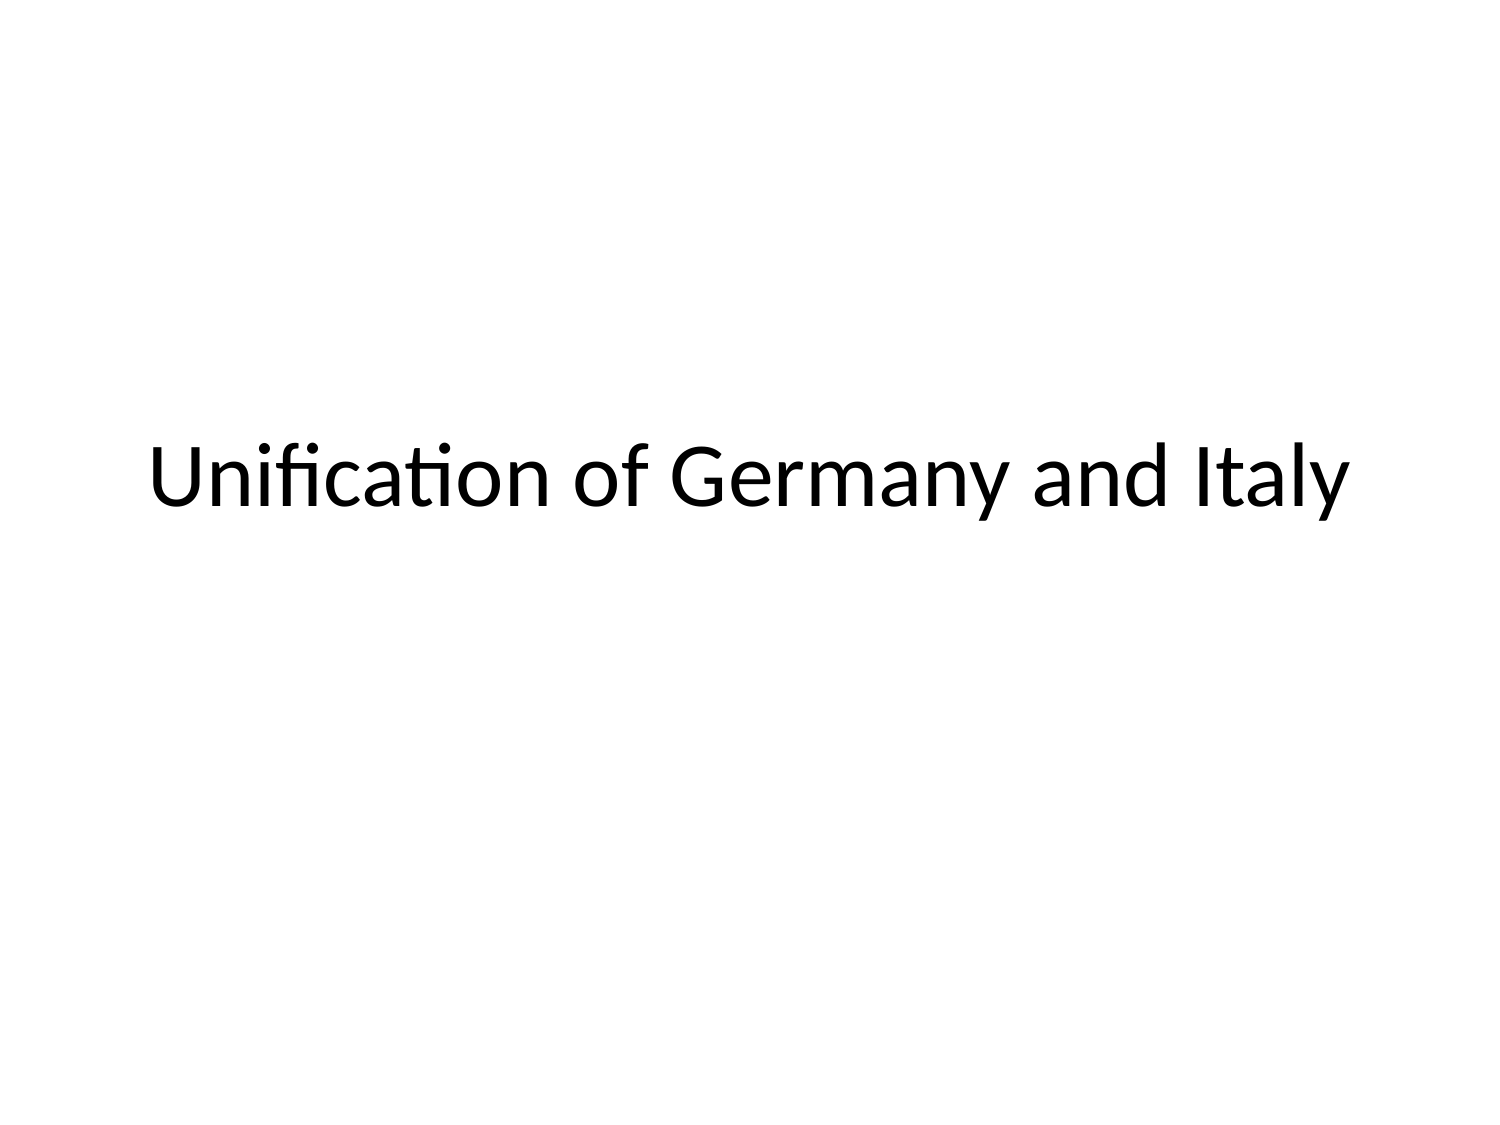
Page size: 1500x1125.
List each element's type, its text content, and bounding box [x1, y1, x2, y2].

title Unification of Germany and Italy [112, 349, 1388, 591]
